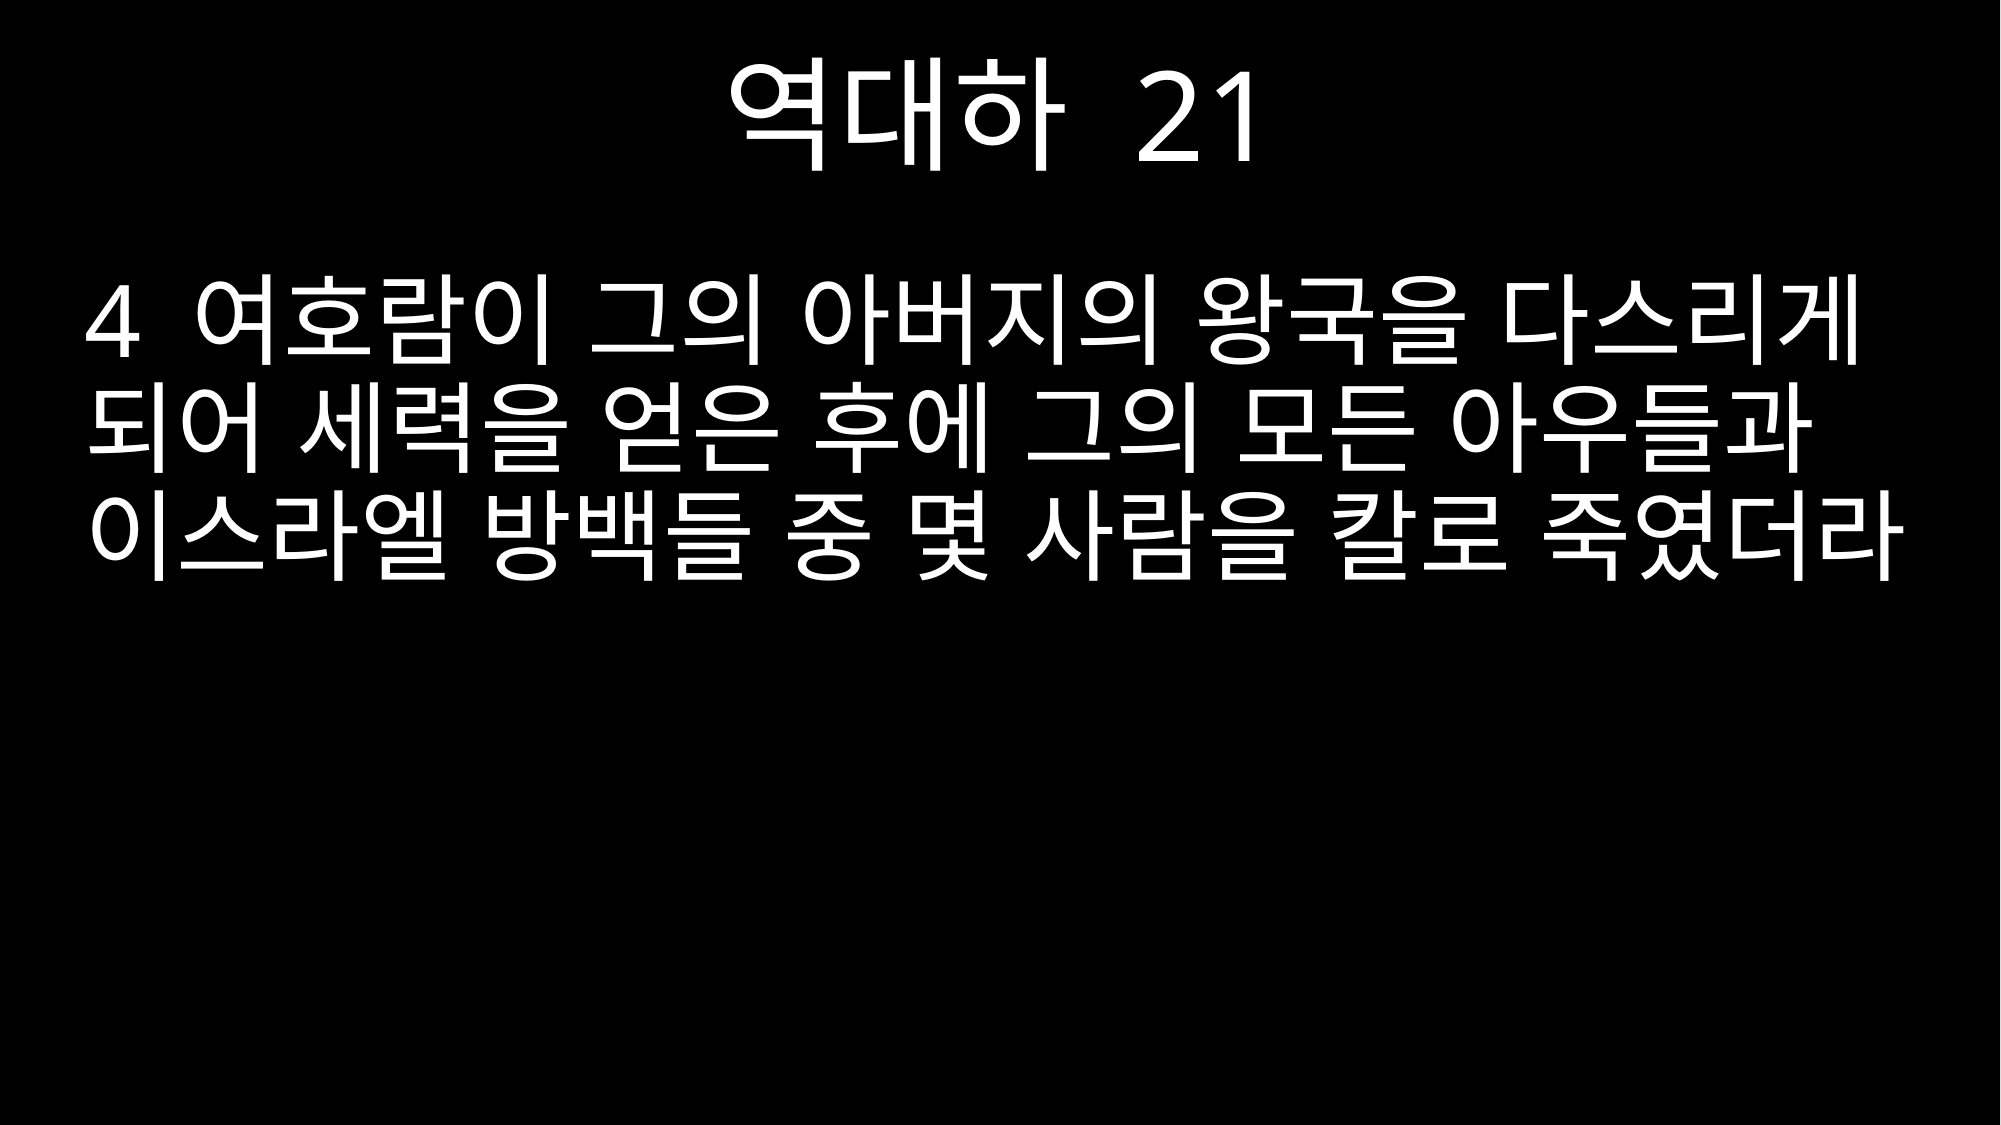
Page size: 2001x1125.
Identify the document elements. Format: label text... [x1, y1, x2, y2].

list 4 여호람이 그의 아버지의 왕국을 다스리게 되어 세력을 얻은 후에 그의 모든 아우들과 이스라엘 방백들 중 몇 사람을 칼로 죽였더라 [69, 263, 1953, 423]
footer 역대하 21 [0, 32, 2000, 192]
picture [0, 0, 2001, 1125]
